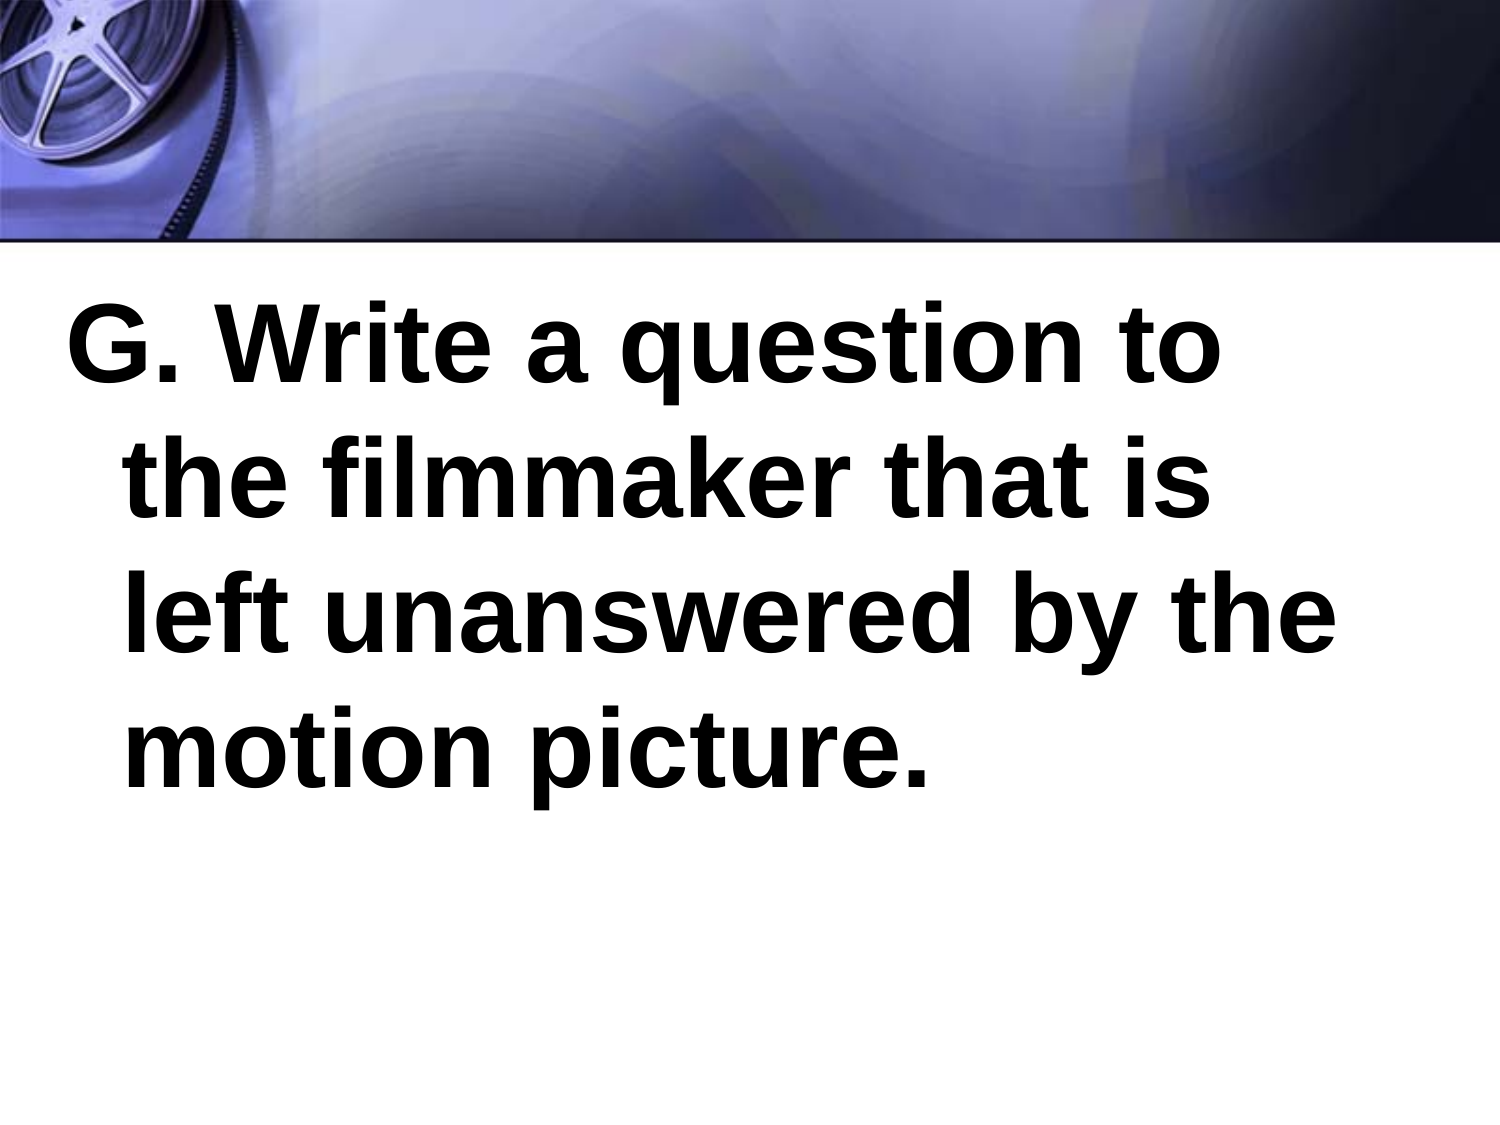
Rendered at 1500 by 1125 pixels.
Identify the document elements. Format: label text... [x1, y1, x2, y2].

list G. Write a question to the filmmaker that is left unanswered by the motion picture. [49, 262, 1401, 1076]
picture [0, 0, 1500, 1125]
